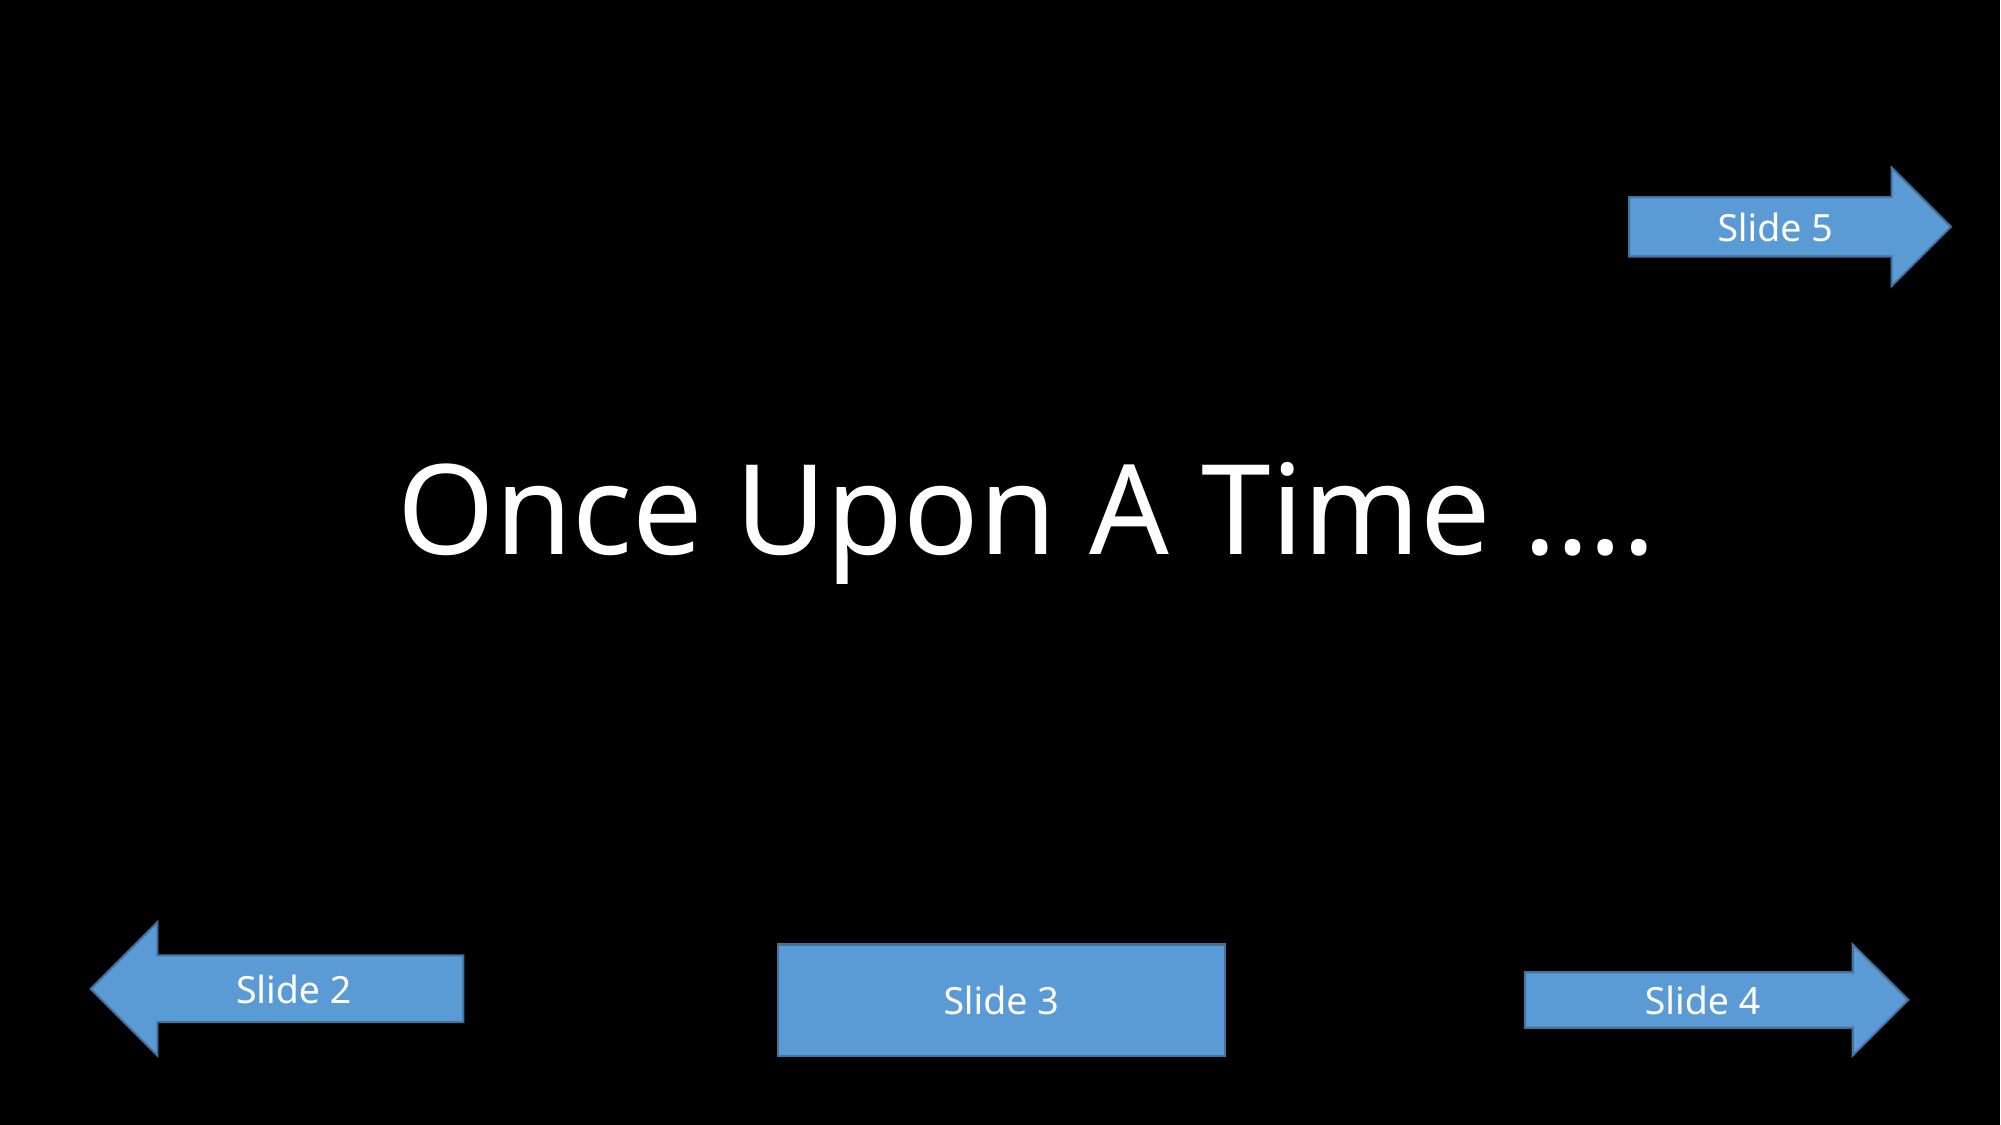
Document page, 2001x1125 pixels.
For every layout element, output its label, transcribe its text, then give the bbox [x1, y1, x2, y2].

text_box Slide 2 [89, 919, 465, 1058]
text_box Slide 4 [1523, 941, 1910, 1059]
title Once Upon A Time …. [277, 434, 1778, 590]
text_box Slide 5 [1628, 164, 1953, 289]
text_box Slide 3 [777, 943, 1226, 1057]
